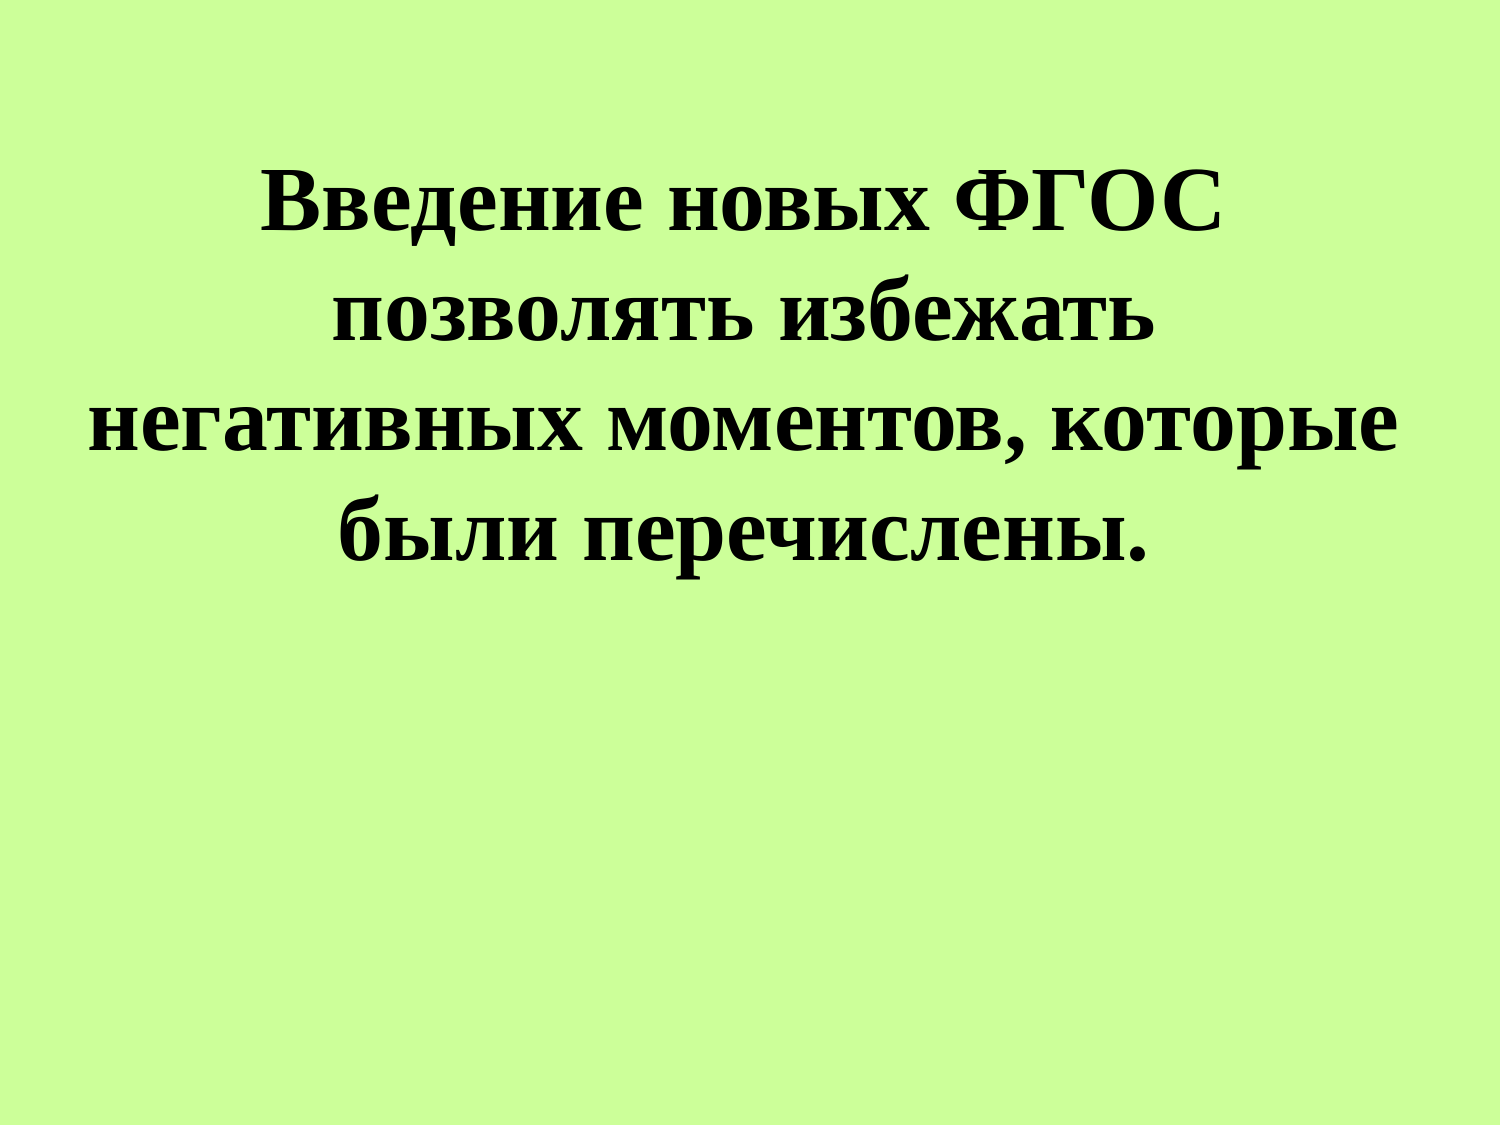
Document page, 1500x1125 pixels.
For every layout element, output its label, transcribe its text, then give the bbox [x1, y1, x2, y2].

text_box Введение новых ФГОС позволять избежать негативных моментов, которые были перечислены. [58, 131, 1430, 586]
